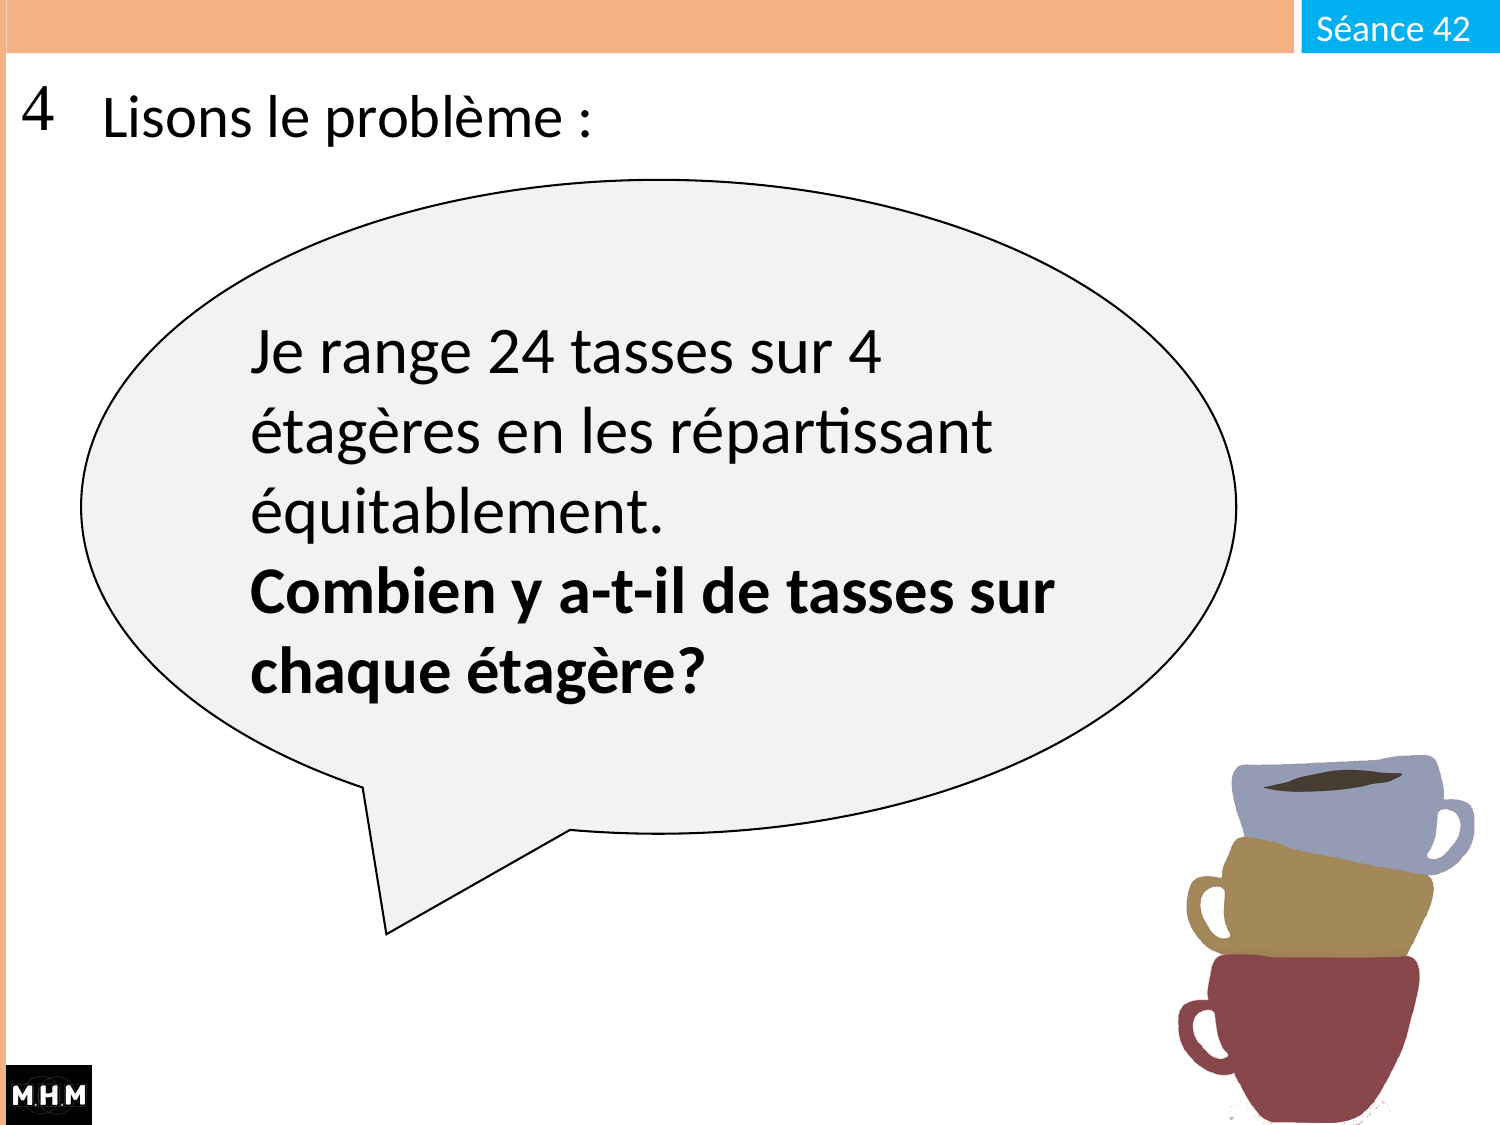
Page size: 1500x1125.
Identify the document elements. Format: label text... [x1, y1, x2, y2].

text_box Je range 24 tasses sur 4 étagères en les répartissant équitablement. Combien y a-t-il de tasses sur chaque étagère? [80, 178, 1238, 936]
picture [6, 1065, 92, 1125]
picture [1013, 568, 1500, 1125]
title Lisons le problème : [87, 32, 1382, 158]
